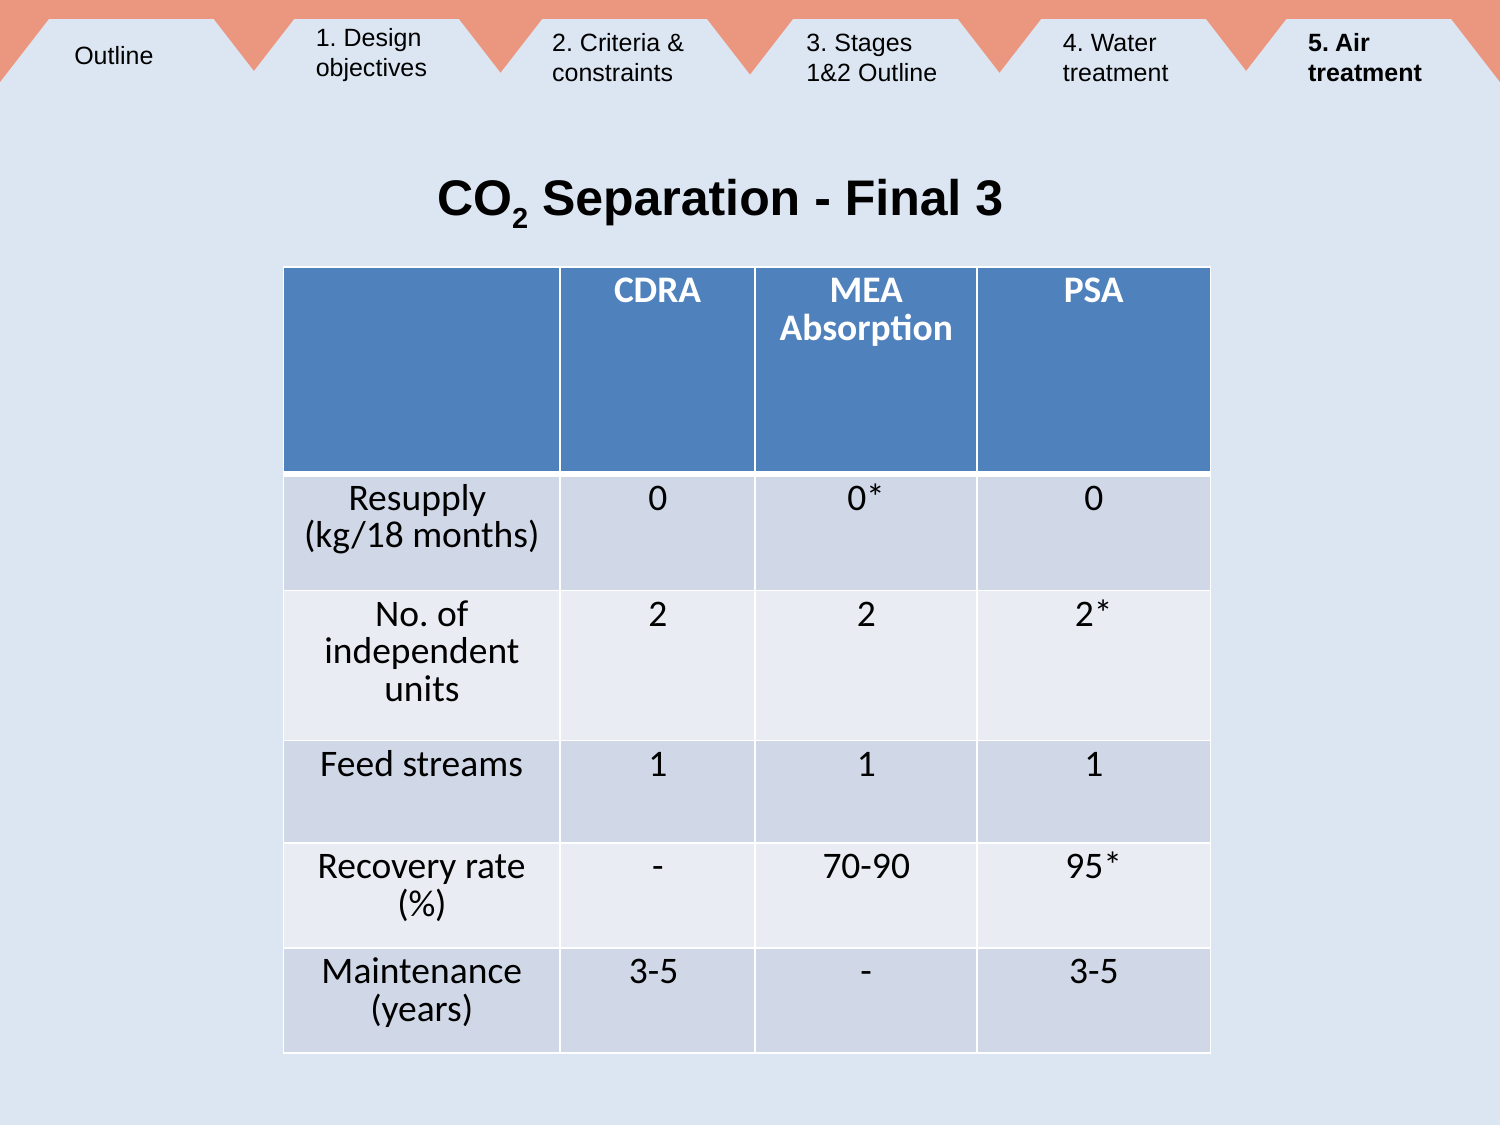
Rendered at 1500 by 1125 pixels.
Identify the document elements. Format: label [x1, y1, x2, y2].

list [0, 0, 1500, 1125]
